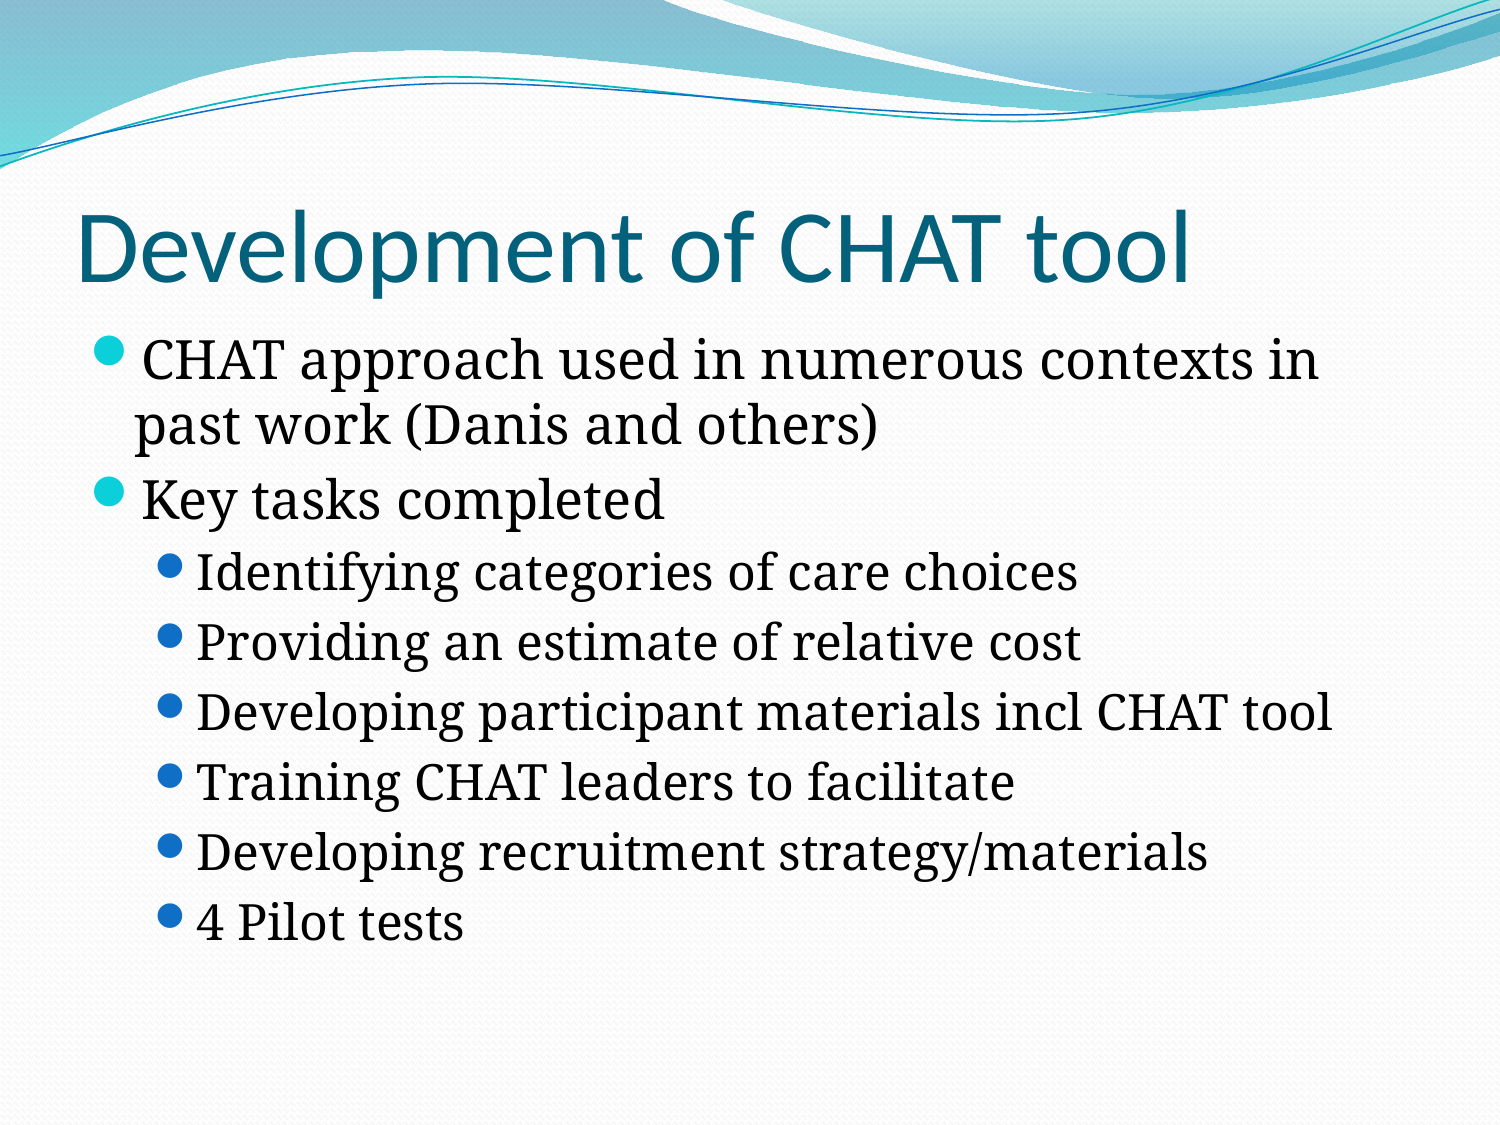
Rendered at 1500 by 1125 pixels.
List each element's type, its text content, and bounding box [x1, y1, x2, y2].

list CHAT approach used in numerous contexts in past work (Danis and others) Key tasks completed Identifying categories of care choices Providing an estimate of relative cost Developing participant materials incl CHAT tool Training CHAT leaders to facilitate Developing recruitment strategy/materials 4 Pilot tests [75, 317, 1425, 1038]
title Development of CHAT tool [75, 115, 1425, 303]
